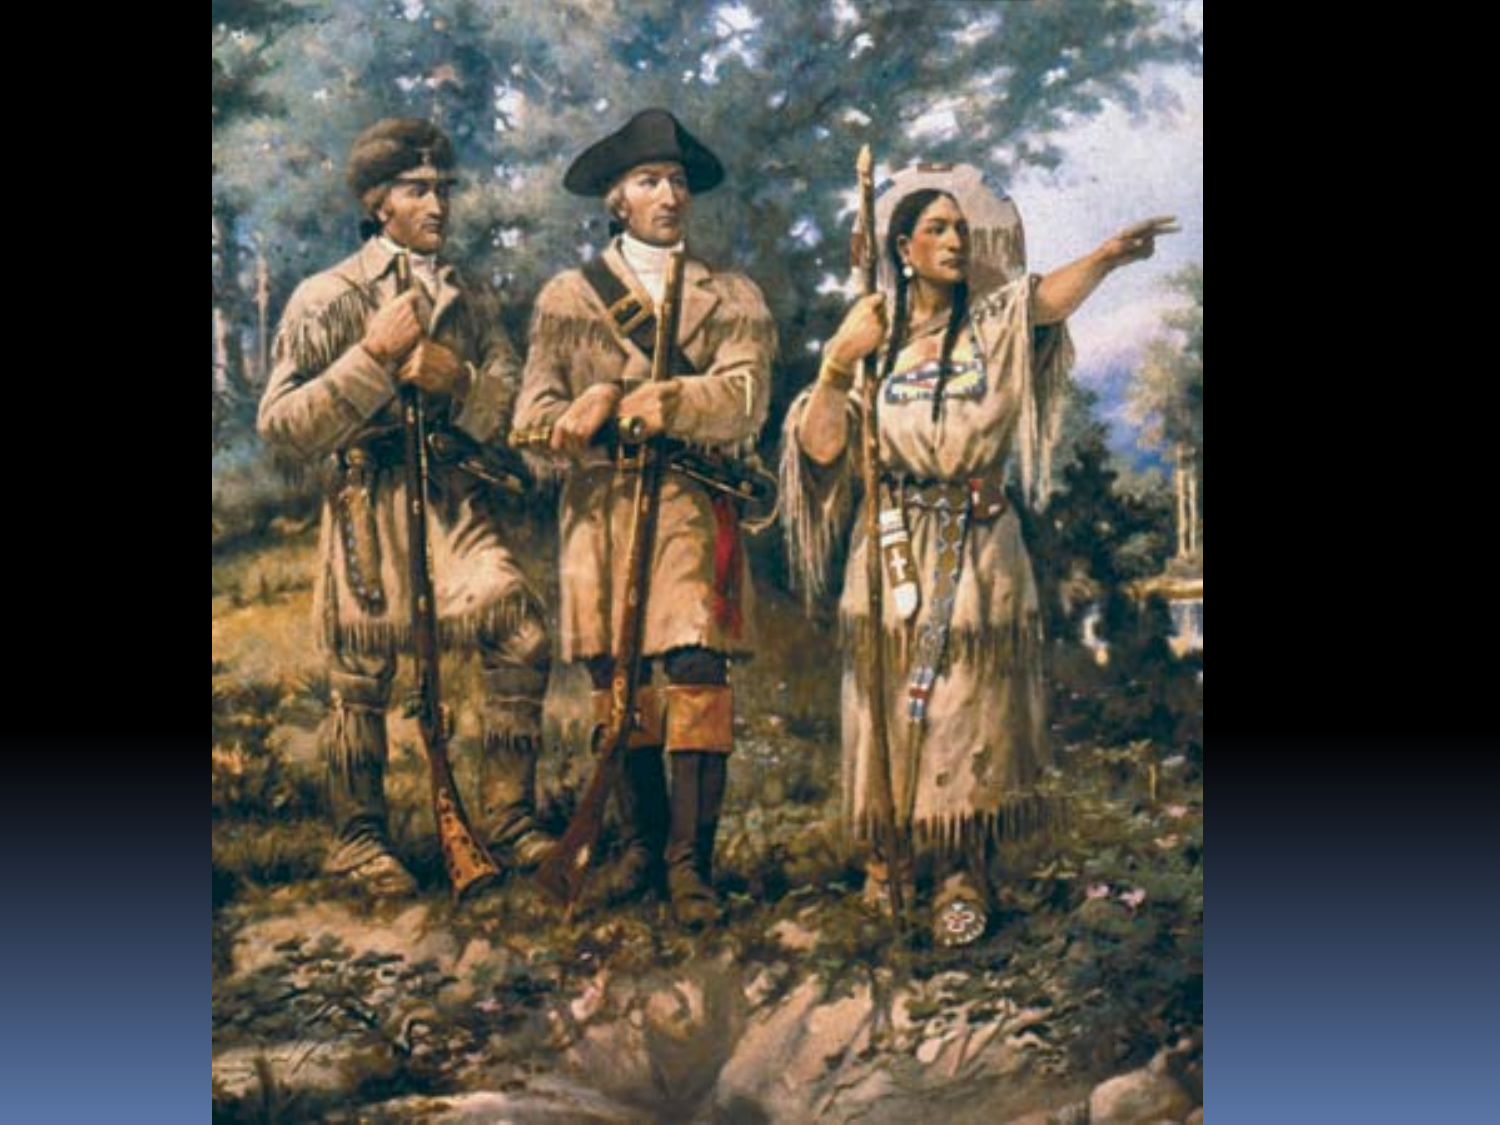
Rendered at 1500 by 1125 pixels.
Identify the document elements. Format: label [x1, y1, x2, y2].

picture [211, 0, 1203, 1125]
